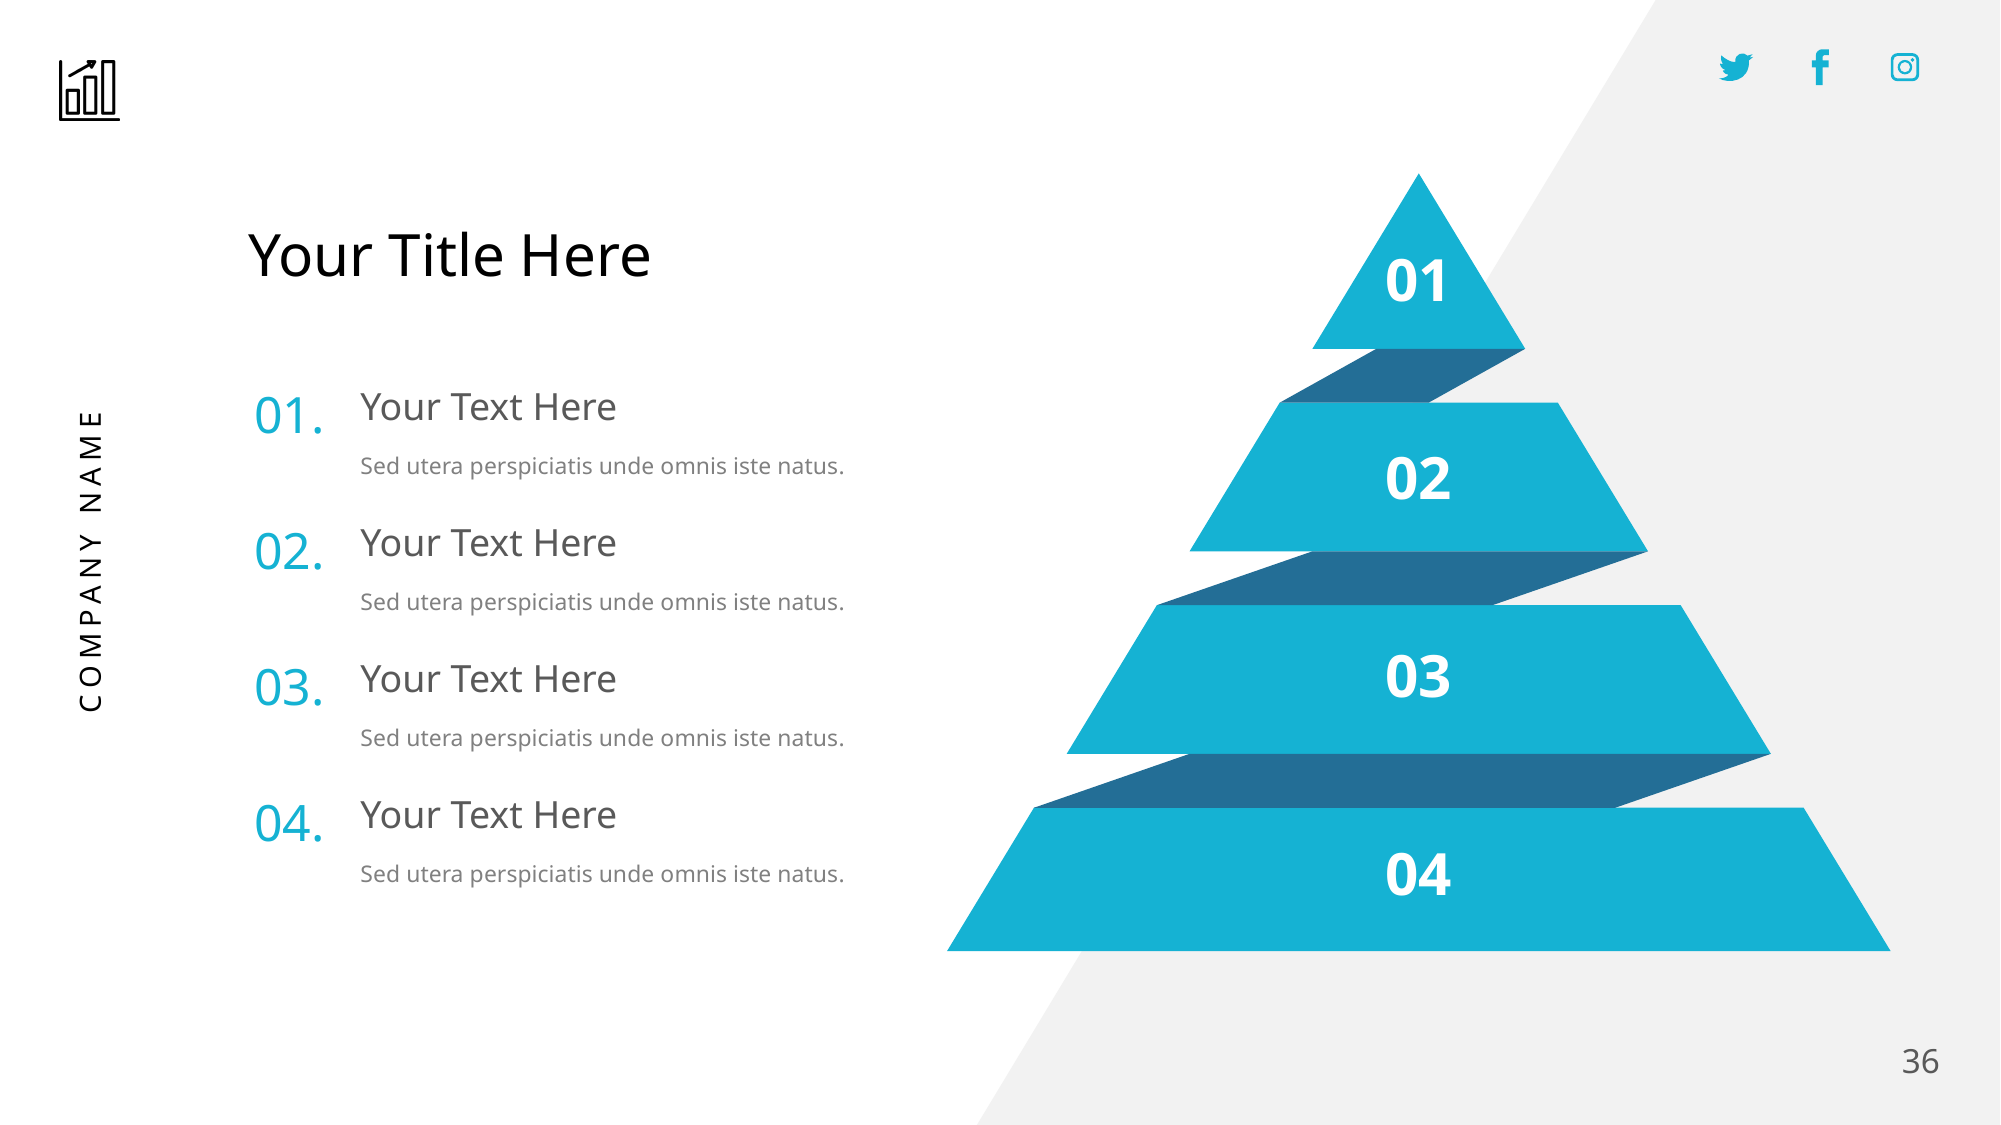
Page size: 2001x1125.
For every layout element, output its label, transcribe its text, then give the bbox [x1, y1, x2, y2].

text_box Sed utera perspiciatis unde omnis iste natus. [345, 430, 874, 487]
text_box Sed utera perspiciatis unde omnis iste natus. [345, 838, 874, 895]
text_box 01. [212, 375, 340, 451]
text_box [1156, 551, 1648, 606]
picture [59, 60, 120, 121]
text_box Your Text Here [345, 783, 752, 838]
text_box [1279, 348, 1526, 403]
text_box COMPANY NAME [64, 330, 114, 795]
text_box 04. [212, 783, 340, 859]
text_box 03 [1334, 632, 1504, 717]
text_box 01 [1334, 236, 1504, 321]
text_box Your Text Here [345, 375, 752, 430]
text_box Your Text Here [345, 511, 752, 566]
text_box [947, 807, 1891, 952]
text_box 02. [212, 511, 340, 587]
text_box [1380, 173, 1457, 236]
text_box [1033, 753, 1771, 808]
text_box Sed utera perspiciatis unde omnis iste natus. [345, 702, 874, 759]
text_box Your Text Here [345, 647, 752, 702]
text_box [1066, 605, 1771, 754]
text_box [1718, 49, 1920, 86]
text_box 02 [1334, 434, 1504, 519]
text_box [1189, 402, 1649, 552]
text_box 04 [1334, 830, 1504, 915]
text_box Your Title Here [233, 211, 929, 296]
text_box 03. [212, 647, 340, 723]
text_box [1312, 313, 1525, 349]
text_box Sed utera perspiciatis unde omnis iste natus. [345, 566, 874, 623]
